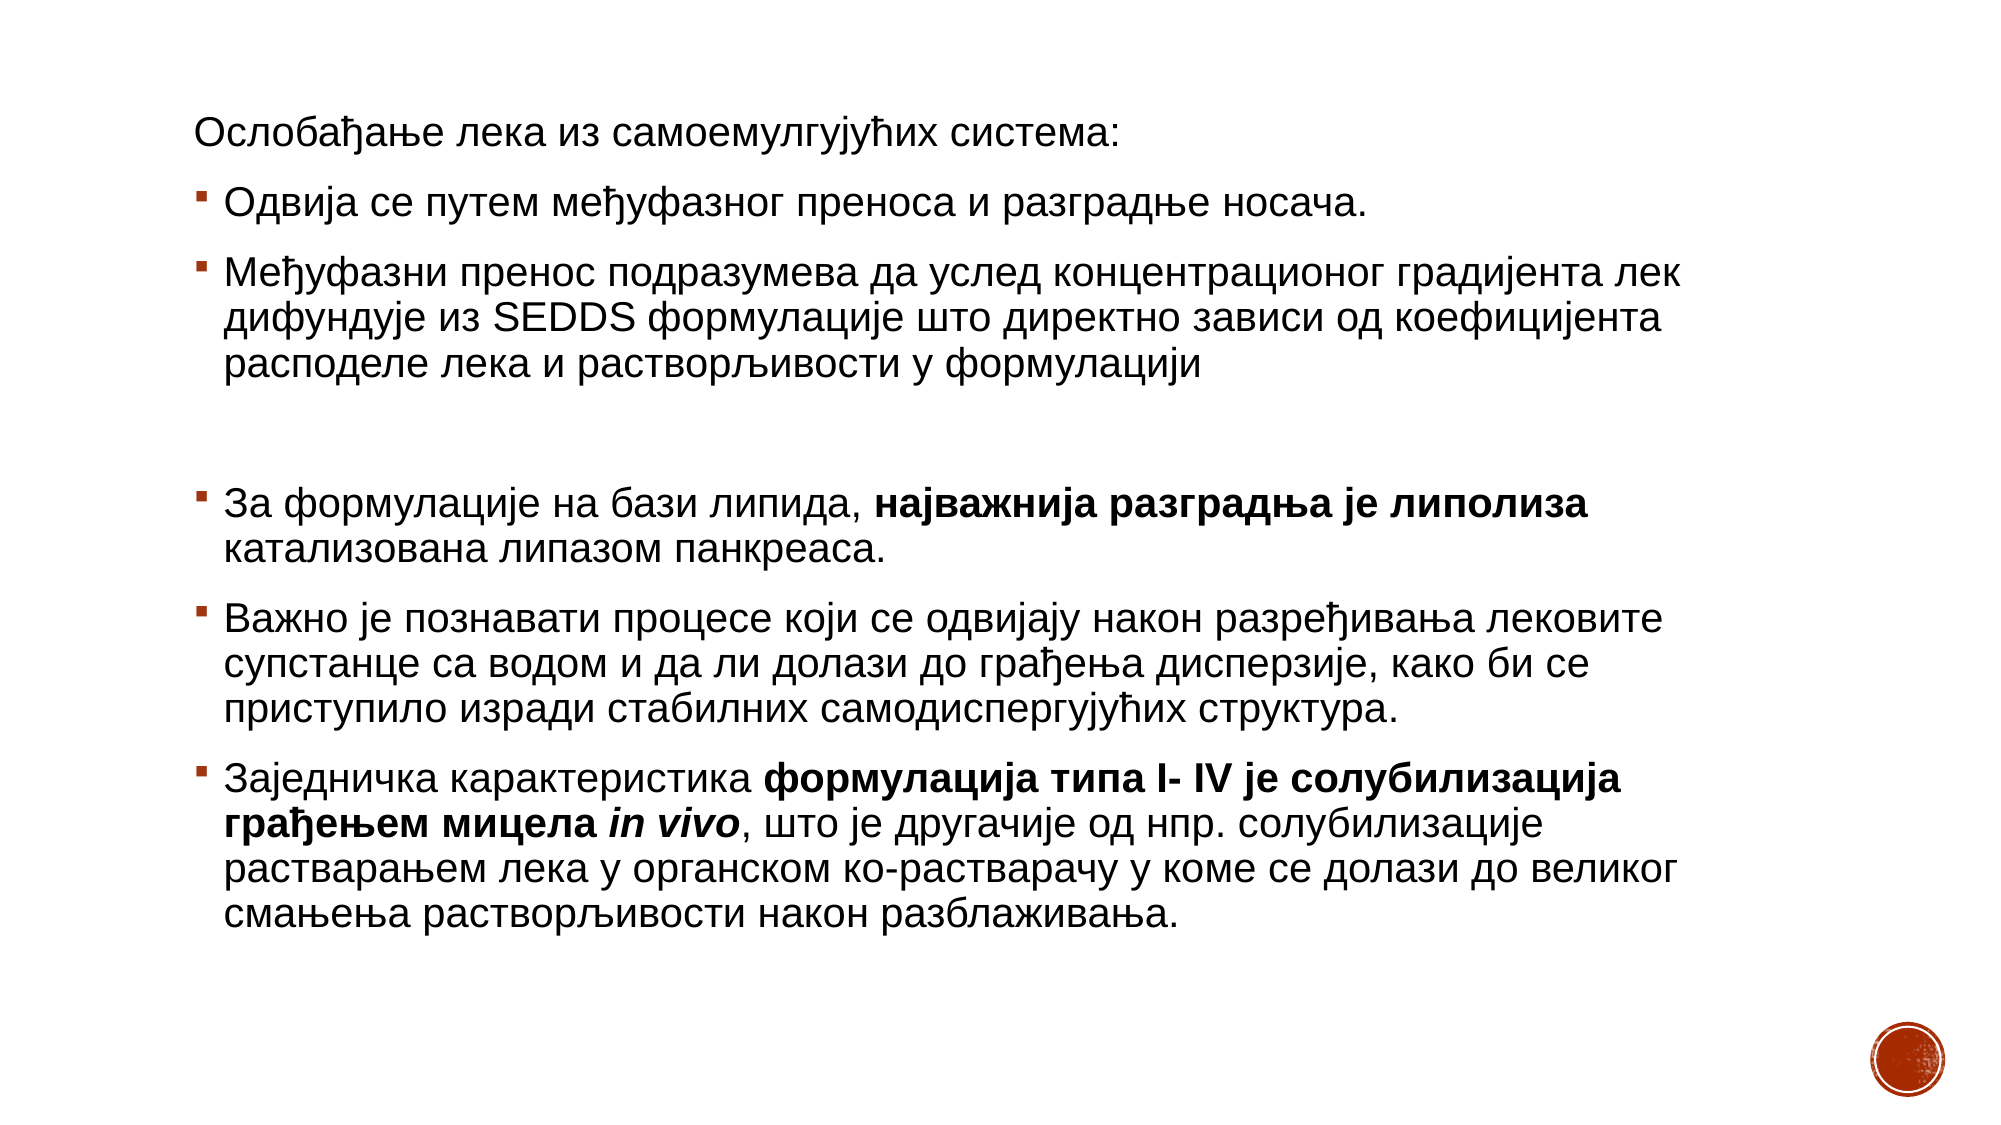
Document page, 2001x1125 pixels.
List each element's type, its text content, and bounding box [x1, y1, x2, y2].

list Ослобађање лека из самоемулгујућих система: Одвија се путем међуфазног преноса и разградње носача. Међуфазни пренос подразумева да услед концентрационог градијента лек дифундује из SEDDS формулације што директно зависи од коефицијента расподеле лека и растворљивости у формулацији За формулације на бази липида, најважнија разградња је липолиза катализована липазом панкреаса. Важно је познавати процесе који се одвијају након разређивања лековите супстанце са водом и да ли долази до грађења дисперзије, како би се приступило изради стабилних самодиспергујућих структура. Заједничка карактеристика формулација типа I- IV је солубилизација грађењем мицела in vivo, што је другачије од нпр. солубилизације растварањем лека у органском ко-растварачу у коме се долази до великог смањења растворљивости након разблаживања. [178, 103, 1829, 1013]
